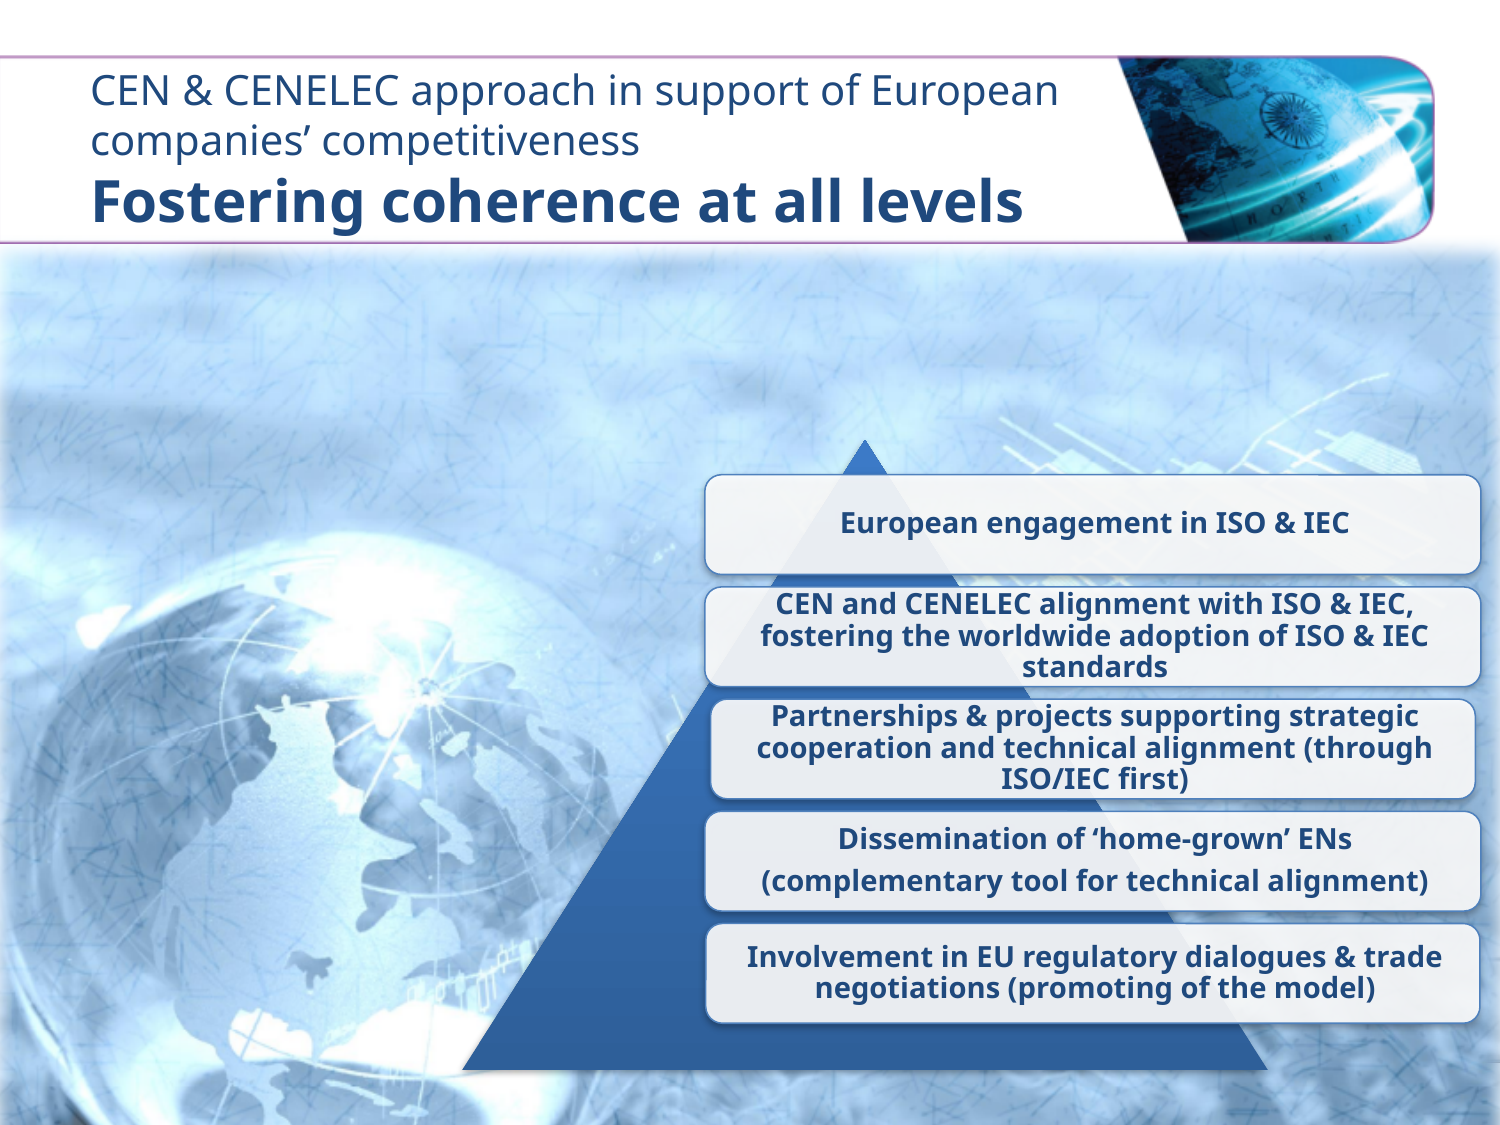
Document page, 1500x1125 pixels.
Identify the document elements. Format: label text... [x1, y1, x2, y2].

title CEN & CENELEC approach in support of European companies’ competitiveness Fostering coherence at all levels [75, 54, 1117, 233]
picture [0, 54, 1500, 1125]
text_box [501, 404, 1442, 1107]
